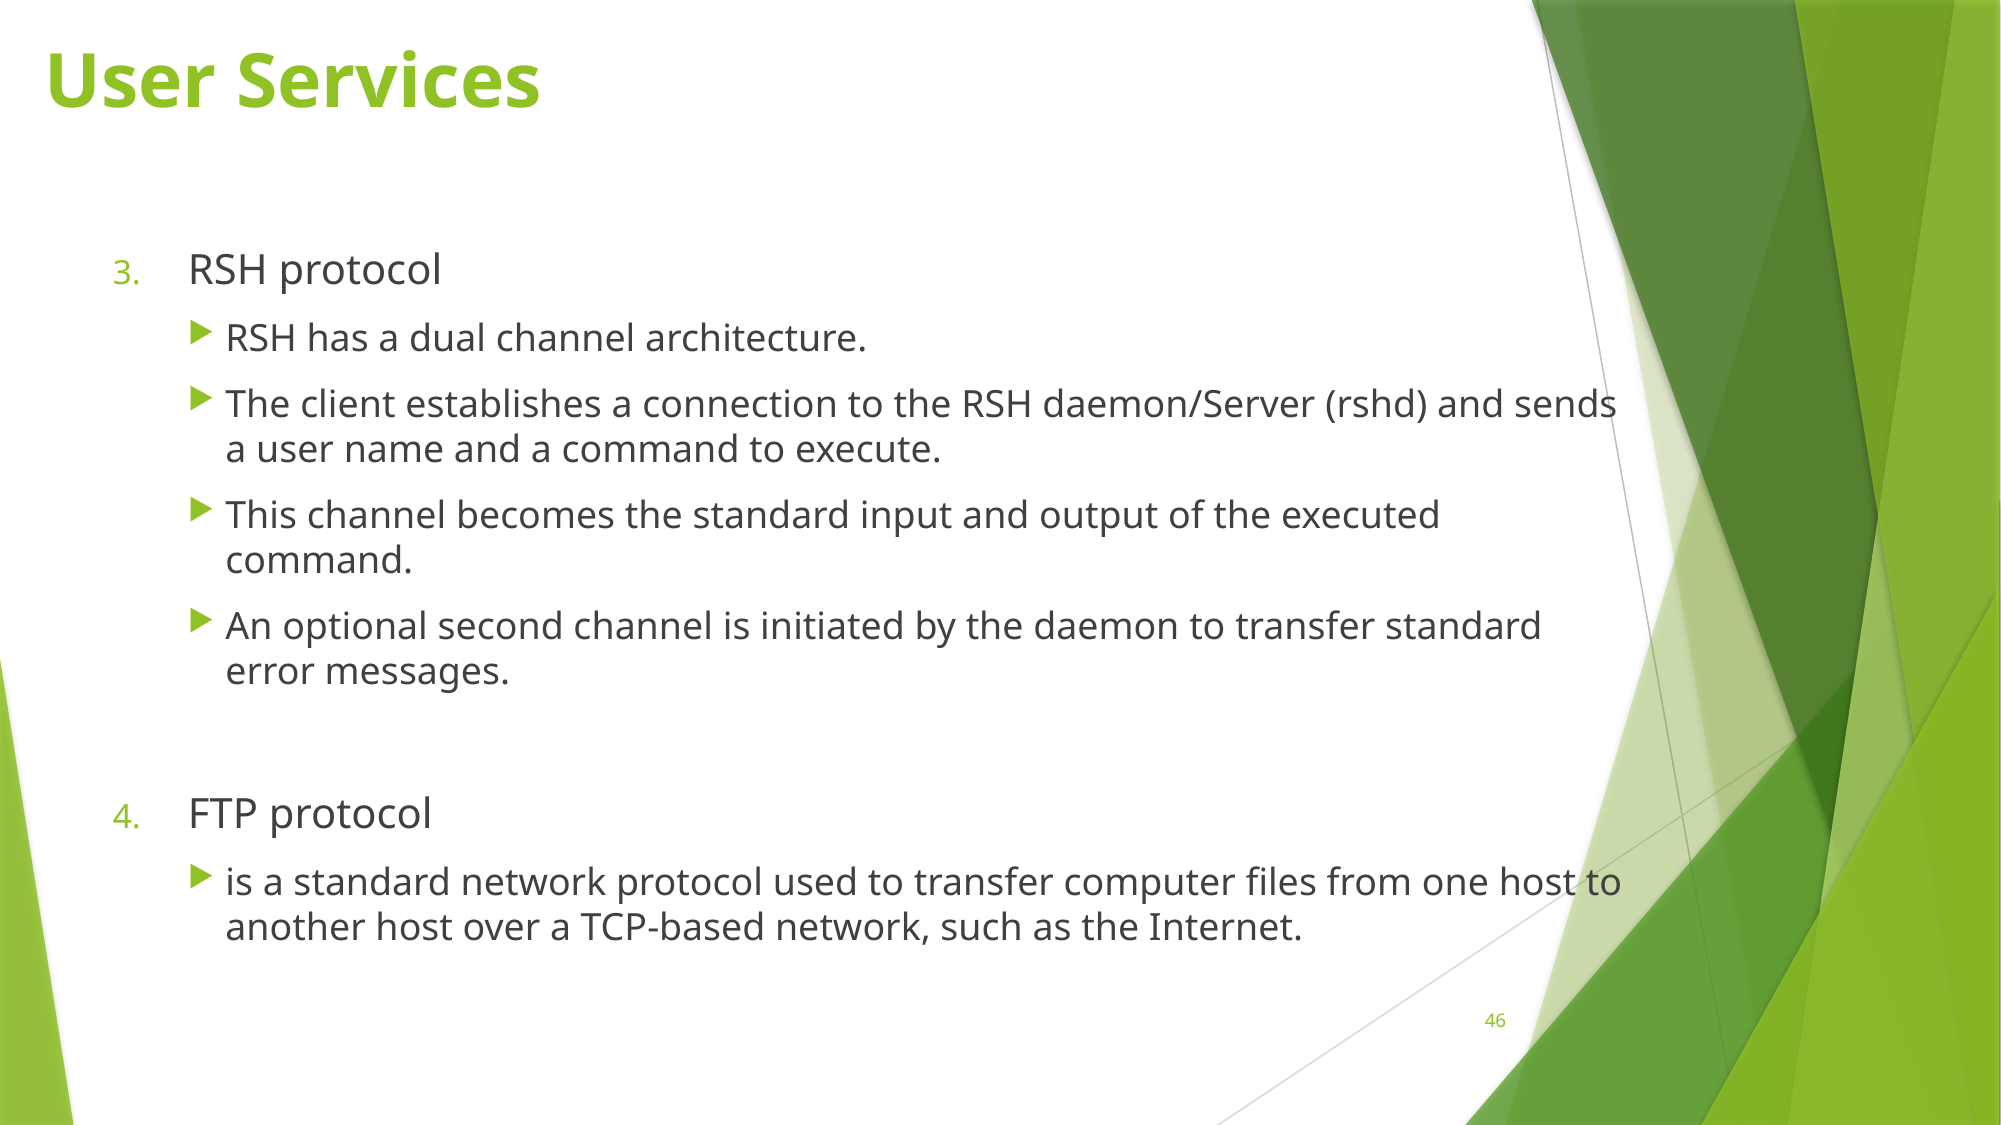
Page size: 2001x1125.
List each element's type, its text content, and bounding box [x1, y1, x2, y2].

slide_number 46 [1409, 991, 1522, 1051]
list RSH protocol RSH has a dual channel architecture. The client establishes a connection to the RSH daemon/Server (rshd) and sends a user name and a command to execute. This channel becomes the standard input and output of the executed command. An optional second channel is initiated by the daemon to transfer standard error messages. FTP protocol is a standard network protocol used to transfer computer files from one host to another host over a TCP-based network, such as the Internet. [22, 235, 1644, 873]
title User Services [29, 24, 1441, 235]
